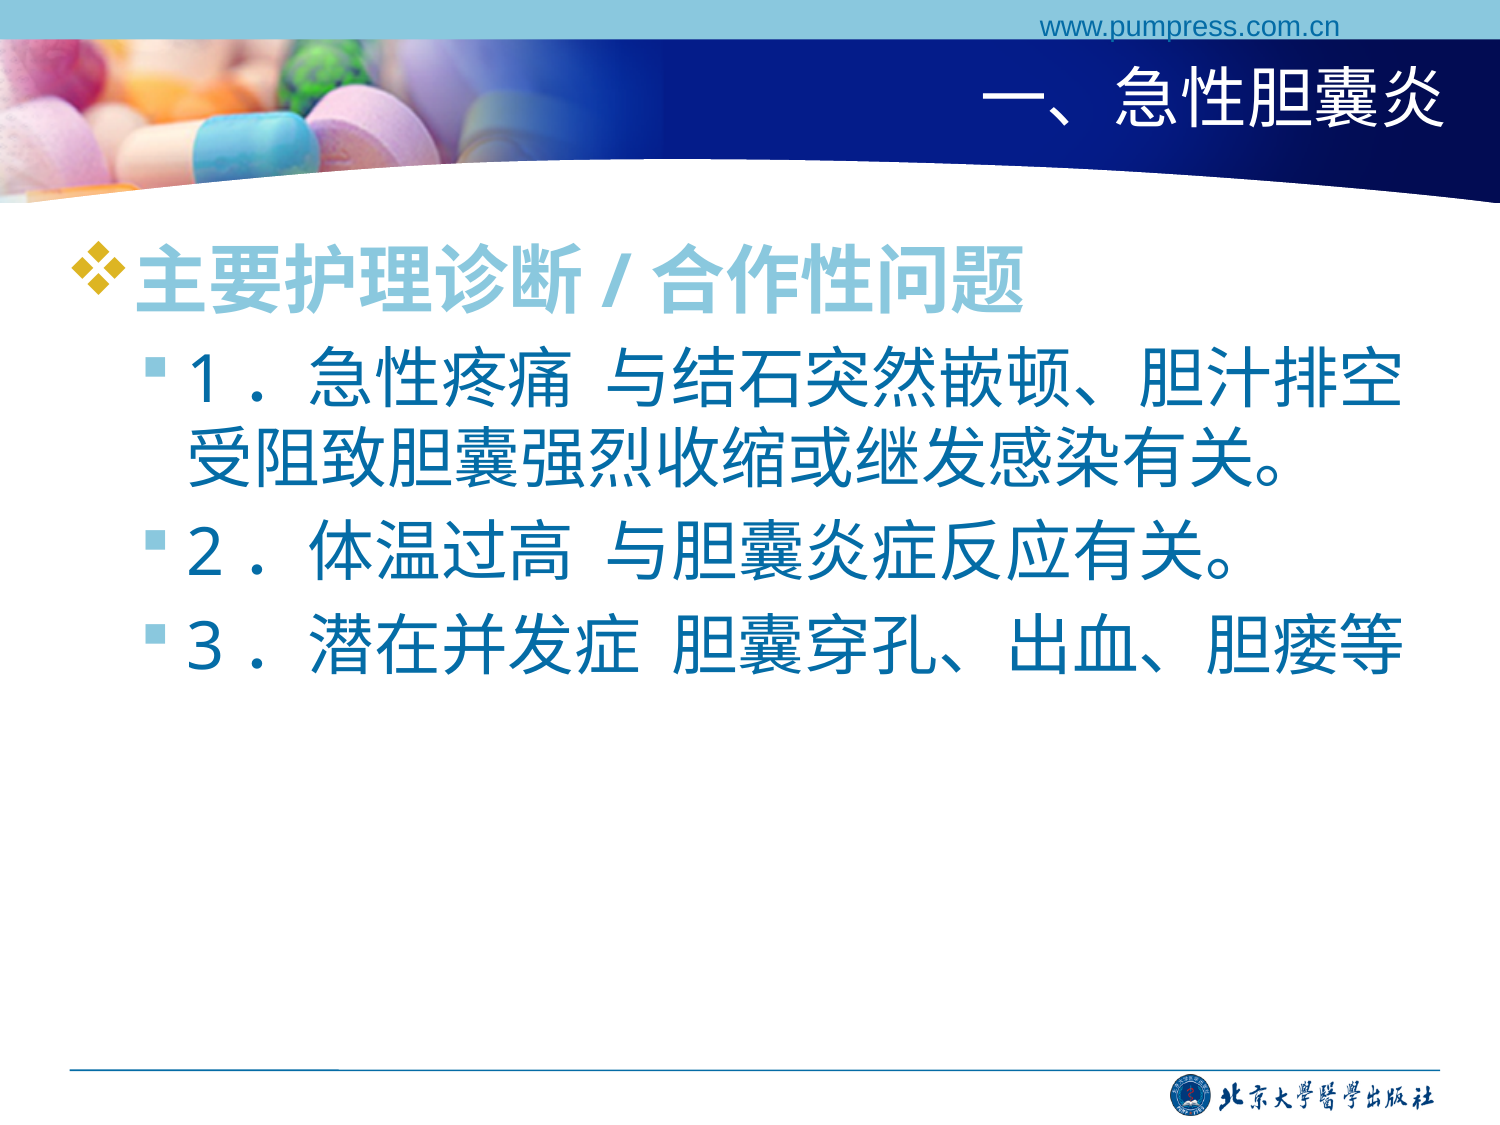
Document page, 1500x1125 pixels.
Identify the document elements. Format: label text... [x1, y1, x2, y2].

picture [0, 40, 1500, 203]
slide_number www.pumpress.com.cn [1025, 0, 1463, 38]
list 主要护理诊断/合作性问题 1．急性疼痛 与结石突然嵌顿、胆汁排空受阻致胆囊强烈收缩或继发感染有关。 2．体温过高 与胆囊炎症反应有关。 3．潜在并发症 胆囊穿孔、出血、胆瘘等 [49, 224, 1463, 1026]
picture [1170, 1074, 1436, 1118]
title 一、急性胆囊炎 [137, 49, 1463, 143]
